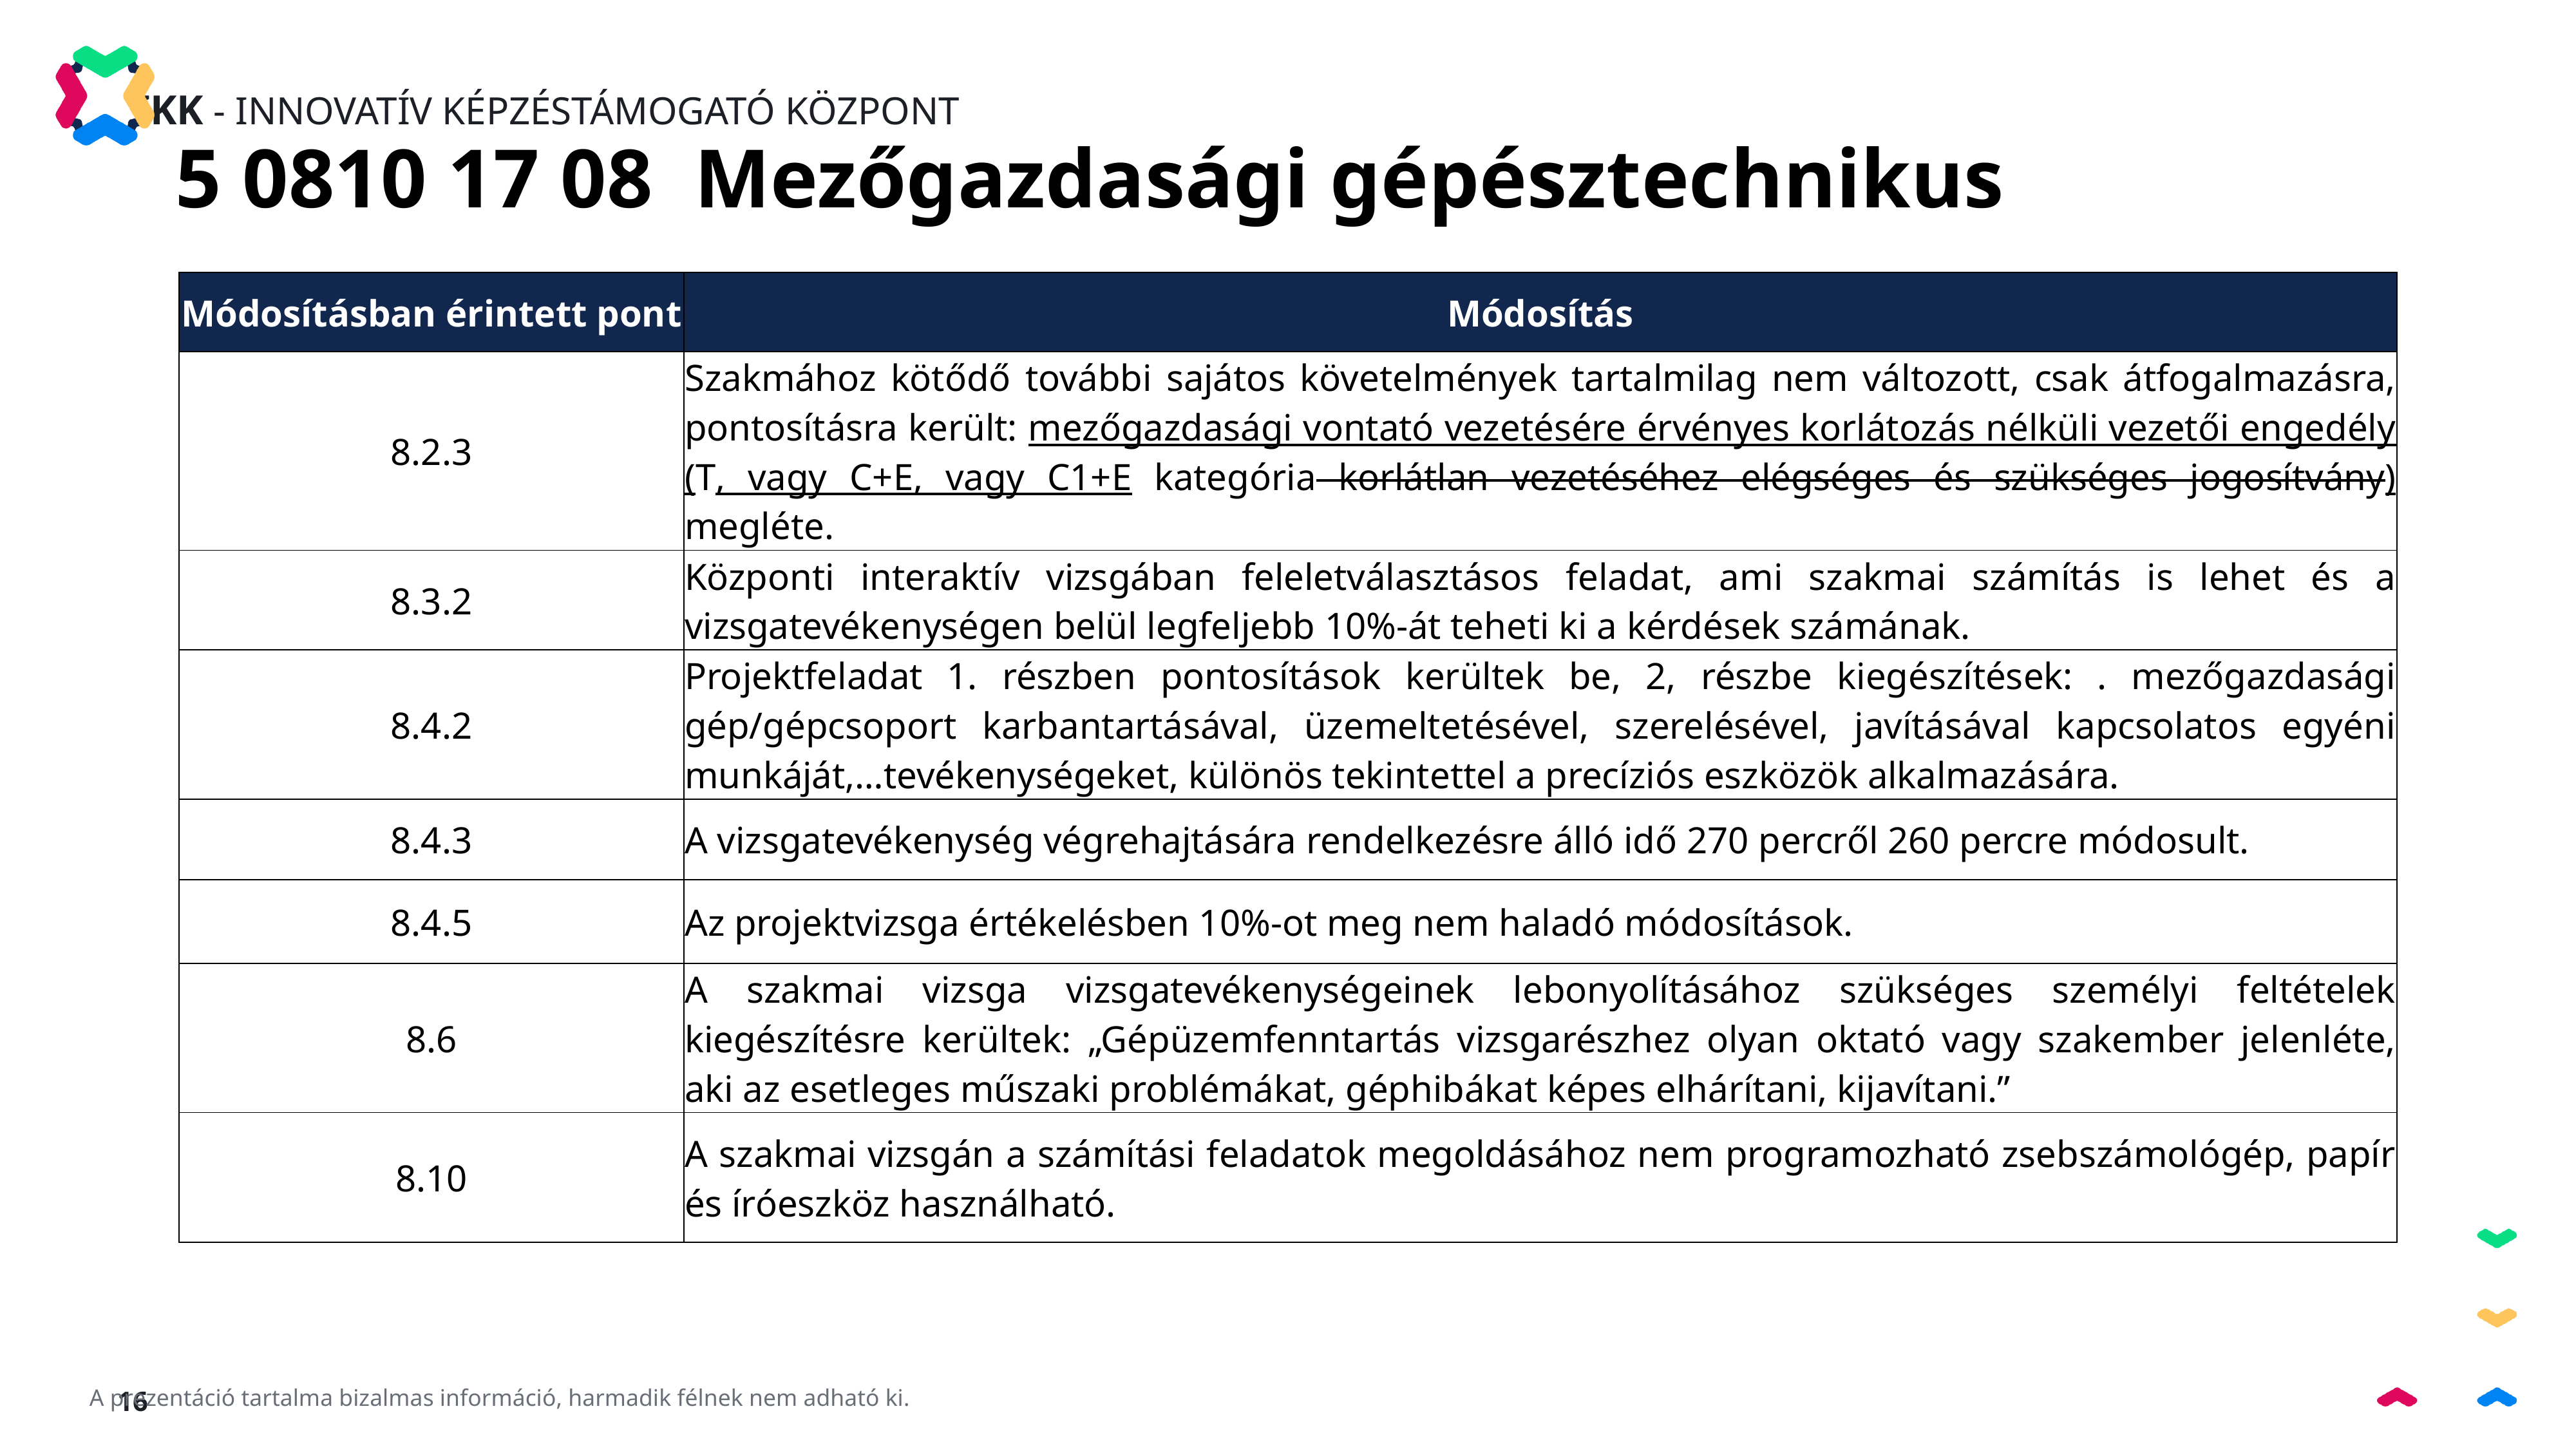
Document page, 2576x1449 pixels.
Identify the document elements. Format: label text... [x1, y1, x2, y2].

table_cell 8.4.2 [180, 650, 683, 799]
picture [55, 46, 155, 146]
table_cell A szakmai vizsga vizsgatevékenységeinek lebonyolításához szükséges személyi feltételek kiegészítésre kerültek: „Gépüzemfenntartás vizsgarészhez olyan oktató vagy szakember jelenléte, aki az esetleges műszaki problémákat, géphibákat képes elhárítani, kijavítani.” [685, 964, 2396, 1112]
table_header Módosításban érintett pont [180, 273, 683, 351]
table_cell 8.10 [180, 1113, 683, 1242]
table_cell 8.4.5 [180, 880, 683, 963]
picture [2377, 1229, 2517, 1406]
table_cell 8.4.3 [180, 800, 683, 879]
table_cell 8.2.3 [180, 352, 683, 550]
table_cell Az projektvizsga értékelésben 10%-ot meg nem haladó módosítások. [685, 880, 2396, 963]
table_cell A vizsgatevékenység végrehajtására rendelkezésre álló idő 270 percről 260 percre módosult. [685, 800, 2396, 879]
table_cell 8.3.2 [180, 551, 683, 649]
list 5 0810 17 08 Mezőgazdasági gépésztechnikus [175, 127, 2336, 202]
table_cell Projektfeladat 1. részben pontosítások kerültek be, 2, részbe kiegészítések: . mezőgazdasági gép/gépcsoport karbantartásával, üzemeltetésével, szerelésével, javításával kapcsolatos egyéni munkáját,…tevékenységeket, különös tekintettel a precíziós eszközök alkalmazására. [685, 650, 2396, 799]
table_cell 8.6 [180, 964, 683, 1112]
table_cell Központi interaktív vizsgában feleletválasztásos feladat, ami szakmai számítás is lehet és a vizsgatevékenységen belül legfeljebb 10%-át teheti ki a kérdések számának. [685, 551, 2396, 649]
table_cell A szakmai vizsgán a számítási feladatok megoldásához nem programozható zsebszámológép, papír és íróeszköz használható. [685, 1113, 2396, 1242]
table_header Módosítás [685, 273, 2396, 351]
table_cell Szakmához kötődő további sajátos követelmények tartalmilag nem változott, csak átfogalmazásra, pontosításra került: mezőgazdasági vontató vezetésére érvényes korlátozás nélküli vezetői engedély (T, vagy C+E, vagy C1+E kategória korlátlan vezetéséhez elégséges és szükséges jogosítvány) megléte. [685, 352, 2396, 550]
